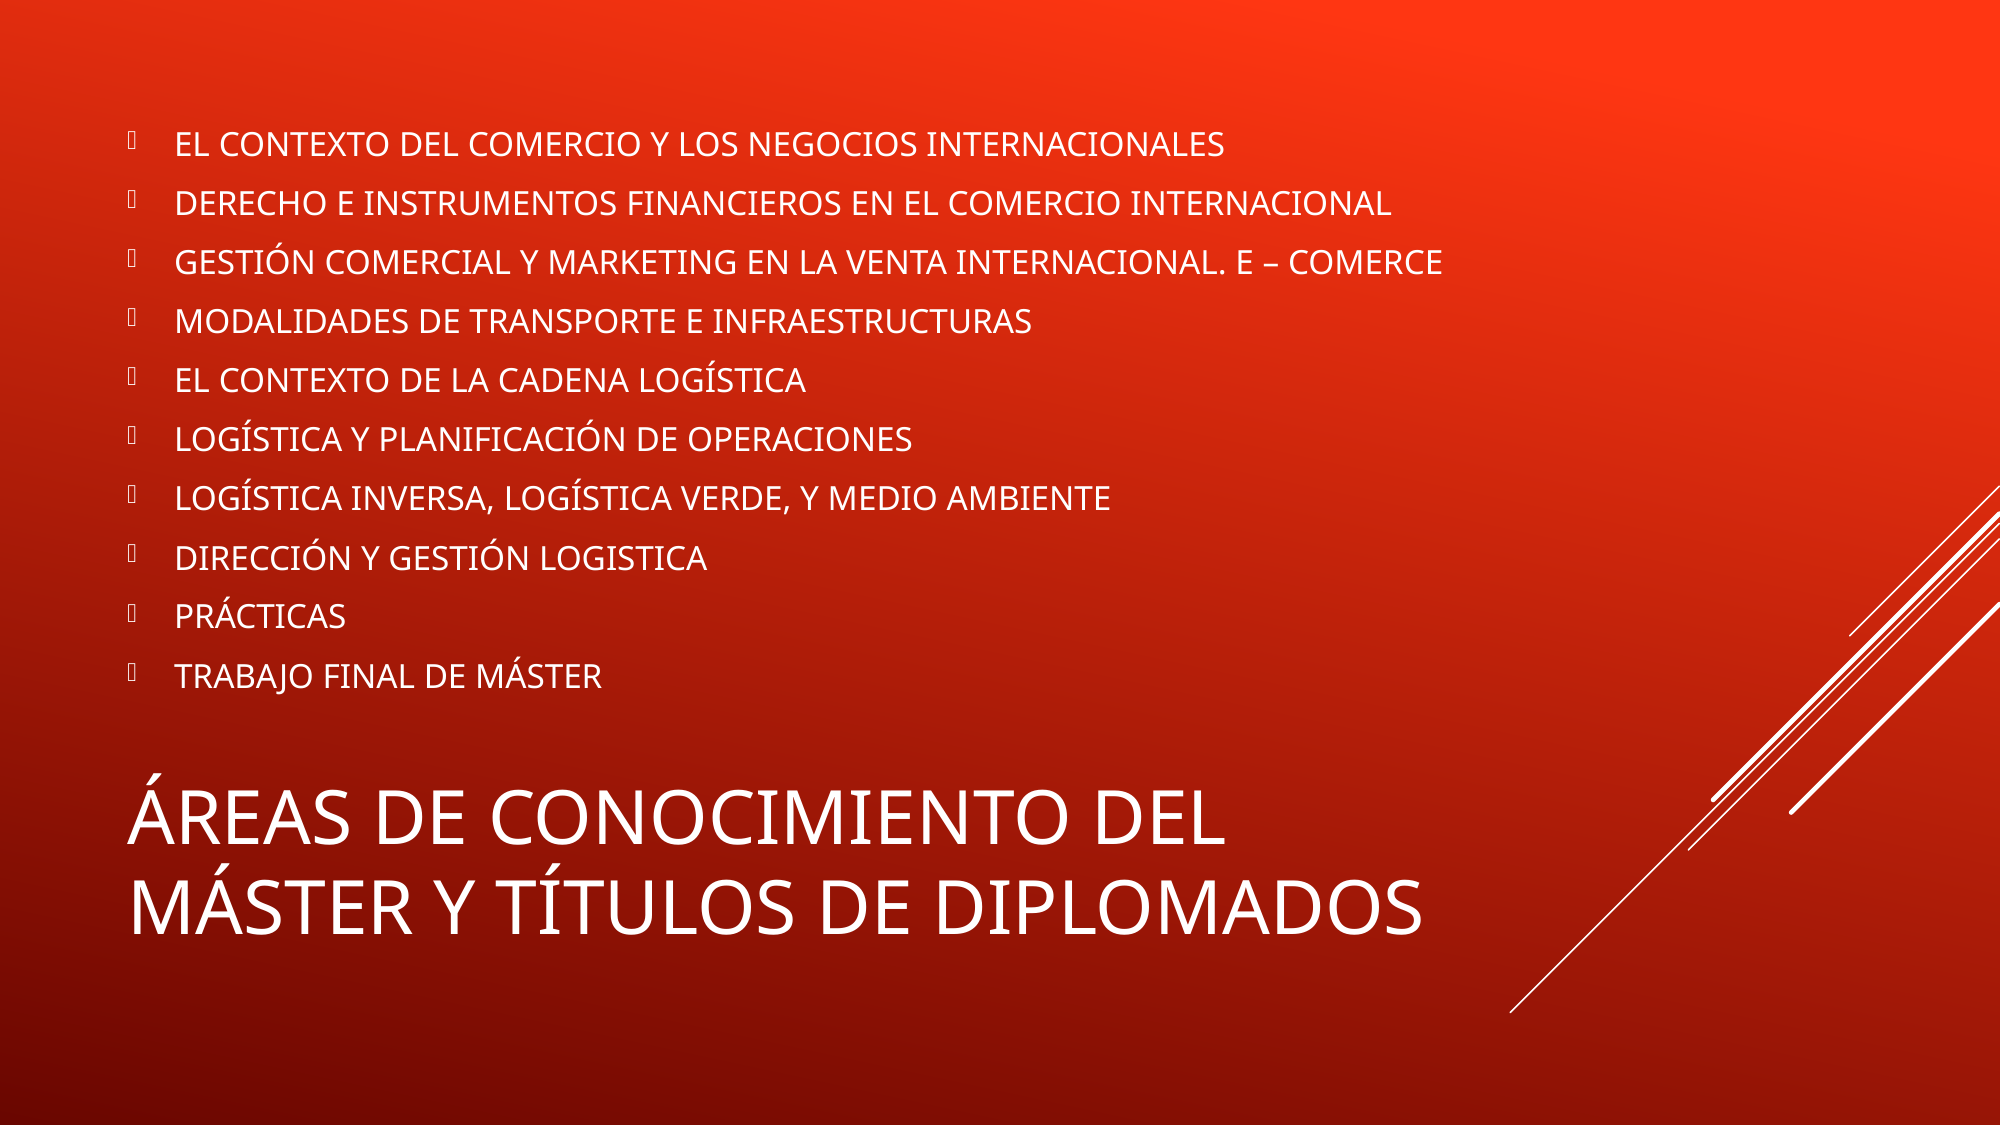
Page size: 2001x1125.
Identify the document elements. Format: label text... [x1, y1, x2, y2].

list EL CONTEXTO DEL COMERCIO Y LOS NEGOCIOS INTERNACIONALES DERECHO E INSTRUMENTOS FINANCIEROS EN EL COMERCIO INTERNACIONAL GESTIÓN COMERCIAL Y MARKETING EN LA VENTA INTERNACIONAL. E – COMERCE MODALIDADES DE TRANSPORTE E INFRAESTRUCTURAS EL CONTEXTO DE LA CADENA LOGÍSTICA LOGÍSTICA Y PLANIFICACIÓN DE OPERACIONES LOGÍSTICA INVERSA, LOGÍSTICA VERDE, Y MEDIO AMBIENTE DIRECCIÓN Y GESTIÓN LOGISTICA PRÁCTICAS TRABAJO FINAL DE MÁSTER [112, 112, 1513, 706]
title ÁREAS DE CONOCIMIENTO DEL MÁSTER Y TÍTULOS DE DIPLOMADOS [112, 736, 1513, 984]
